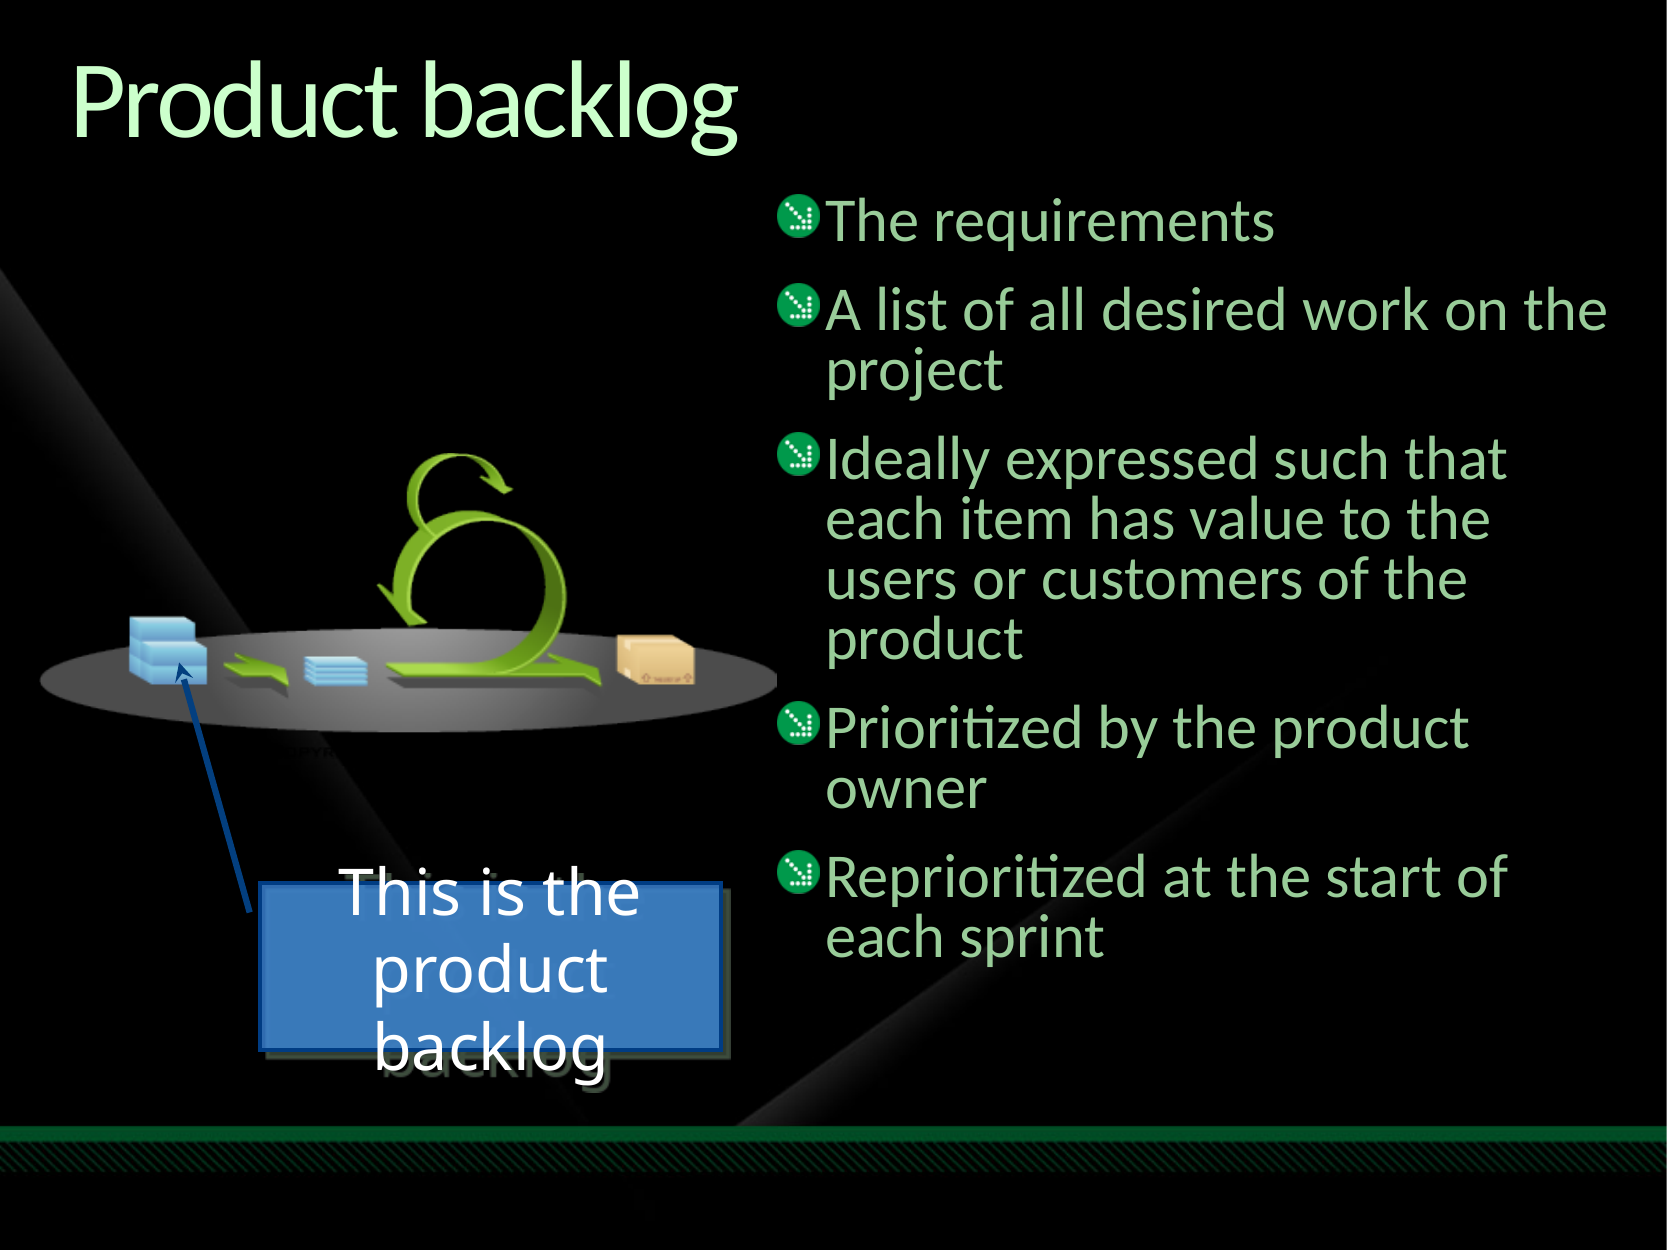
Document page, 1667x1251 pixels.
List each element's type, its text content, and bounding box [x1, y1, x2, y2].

title Product backlog [69, 41, 1598, 164]
list The requirements A list of all desired work on the project Ideally expressed such that each item has value to the users or customers of the product Prioritized by the product owner Reprioritized at the start of each sprint [735, 193, 1636, 974]
picture [0, 0, 1667, 1250]
text_box This is the product backlog [260, 883, 721, 1050]
